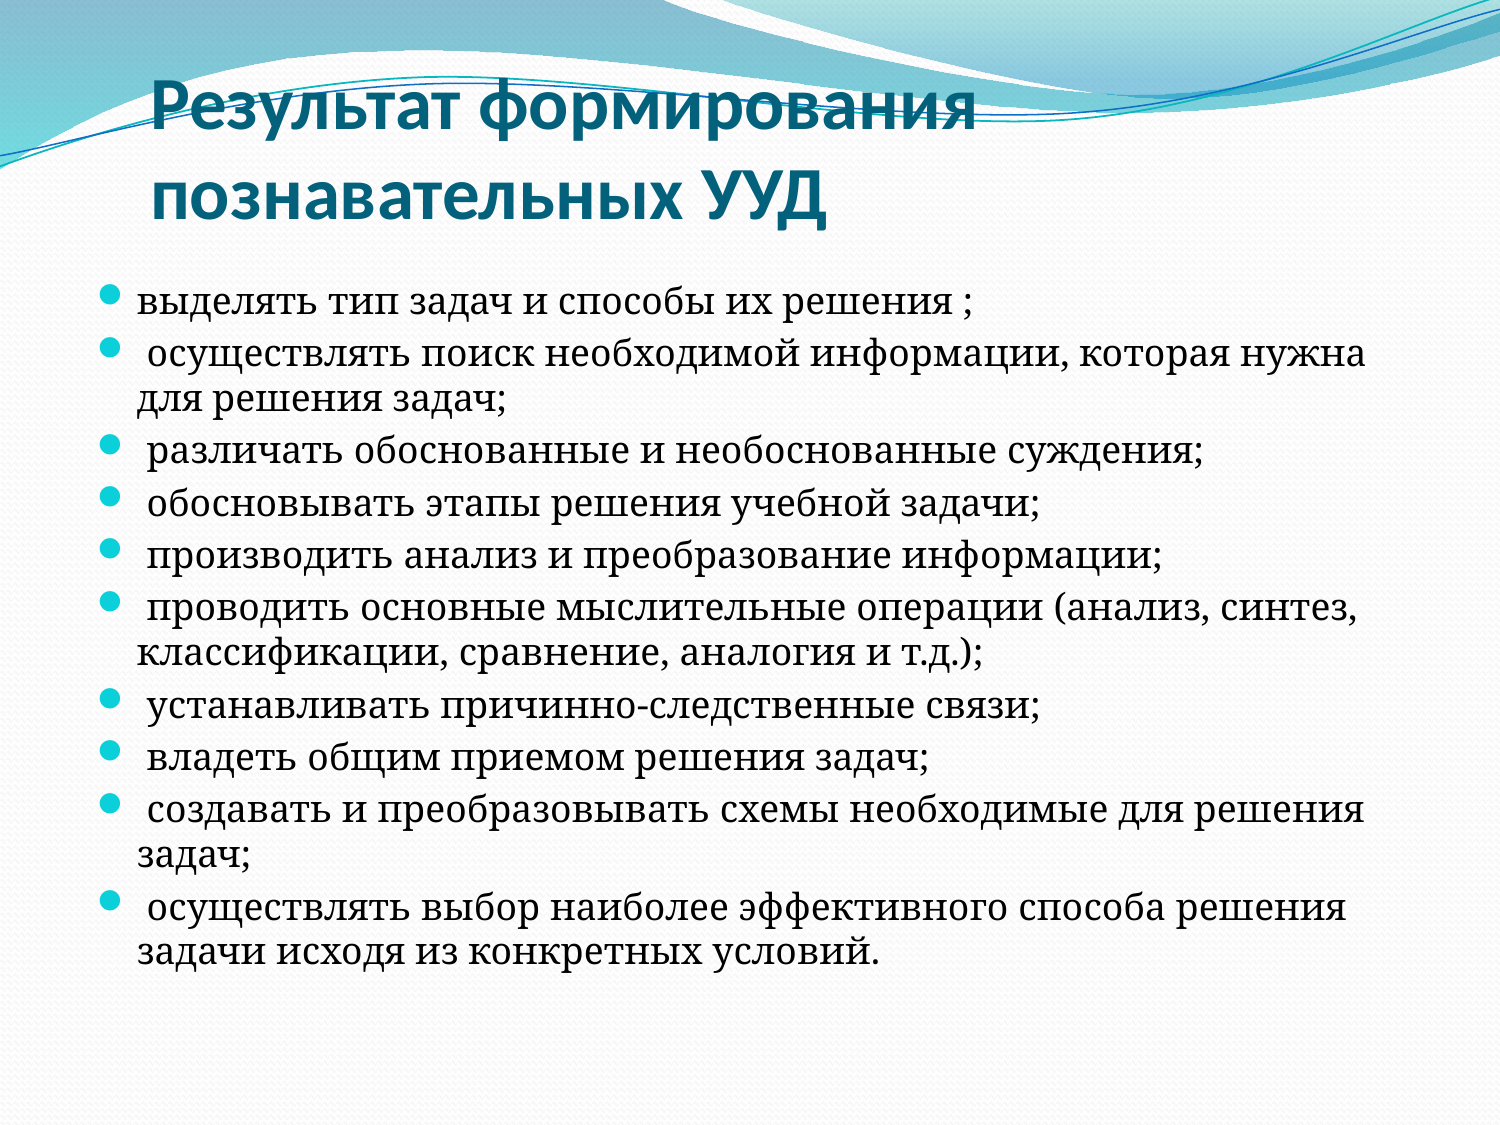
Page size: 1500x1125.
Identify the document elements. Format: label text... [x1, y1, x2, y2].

title Результат формирования познавательных УУД [150, 46, 1500, 235]
list выделять тип задач и способы их решения ; осуществлять поиск необходимой информации, которая нужна для решения задач; различать обоснованные и необоснованные суждения; обосновывать этапы решения учебной задачи; производить анализ и преобразование информации; проводить основные мыслительные операции (анализ, синтез, классификации, сравнение, аналогия и т.д.); устанавливать причинно-следственные связи; владеть общим приемом решения задач; создавать и преобразовывать схемы необходимые для решения задач; осуществлять выбор наиболее эффективного способа решения задачи исходя из конкретных условий. [82, 269, 1432, 990]
